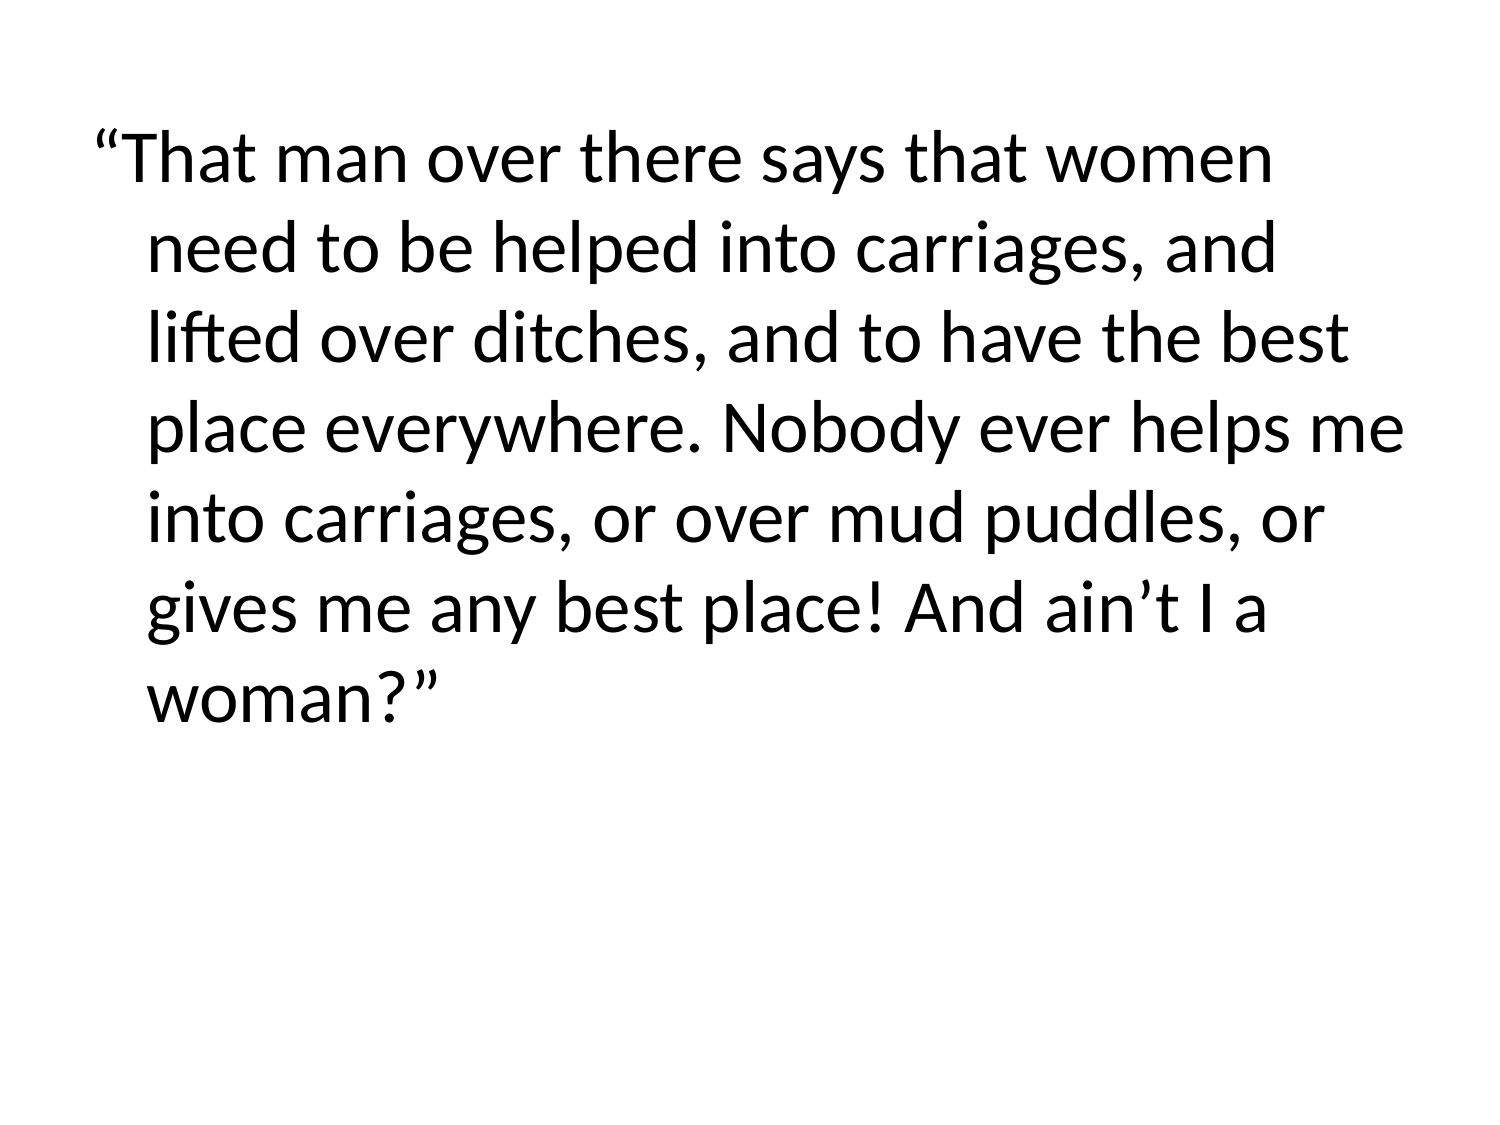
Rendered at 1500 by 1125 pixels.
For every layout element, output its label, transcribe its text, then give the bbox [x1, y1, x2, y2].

list “That man over there says that women need to be helped into carriages, and lifted over ditches, and to have the best place everywhere. Nobody ever helps me into carriages, or over mud puddles, or gives me any best place! And ain’t I a woman?” [75, 99, 1425, 1005]
